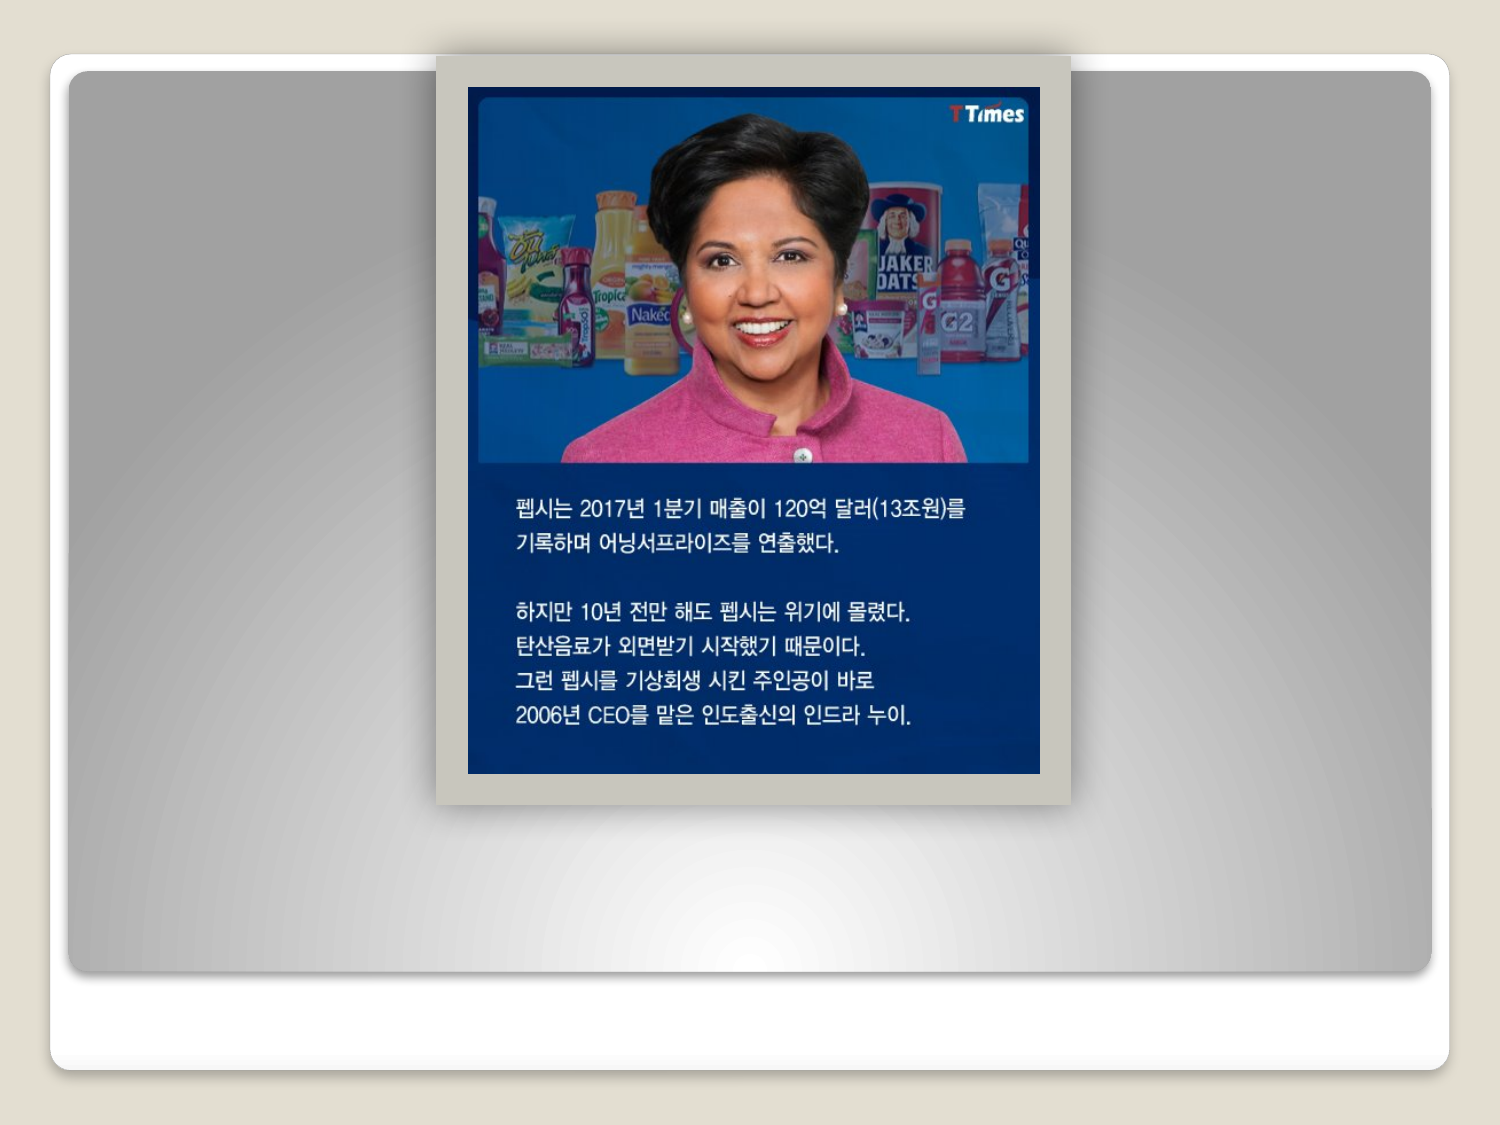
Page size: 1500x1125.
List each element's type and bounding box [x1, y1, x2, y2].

list [467, 86, 1041, 775]
